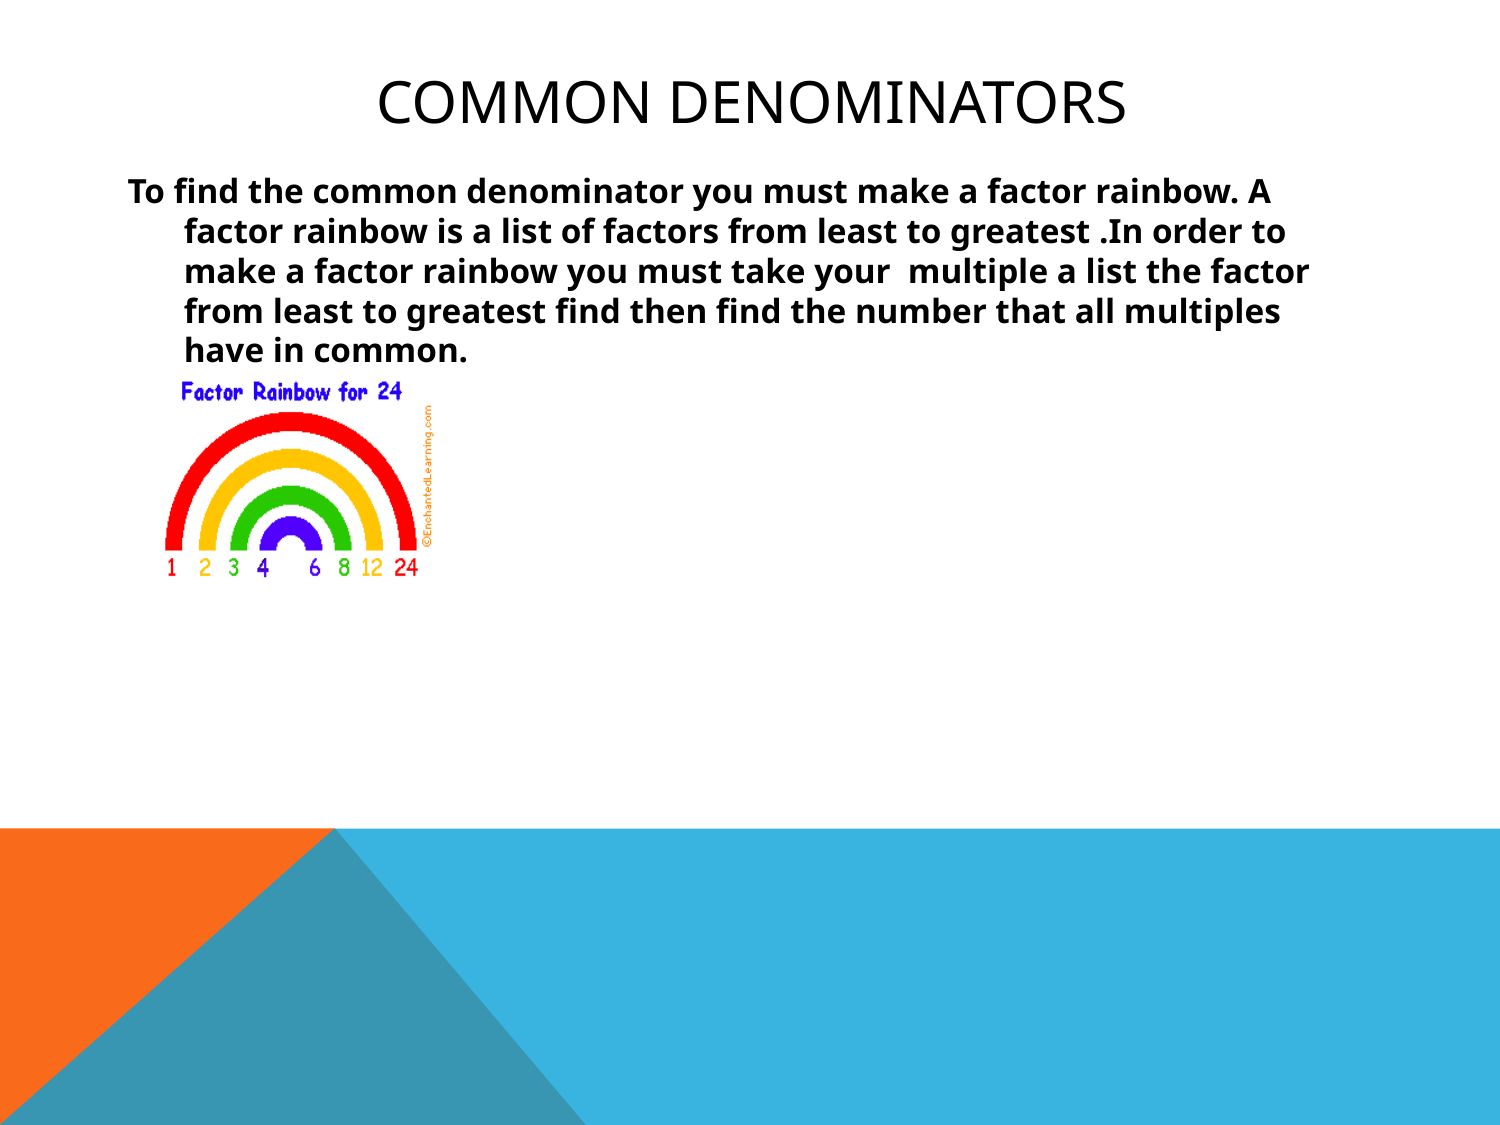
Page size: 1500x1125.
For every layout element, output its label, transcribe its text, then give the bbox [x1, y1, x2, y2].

list To find the common denominator you must make a factor rainbow. A factor rainbow is a list of factors from least to greatest .In order to make a factor rainbow you must take your multiple a list the factor from least to greatest find then find the number that all multiples have in common. [112, 162, 1369, 768]
title common Denominators [135, 50, 1369, 150]
picture [162, 369, 438, 605]
